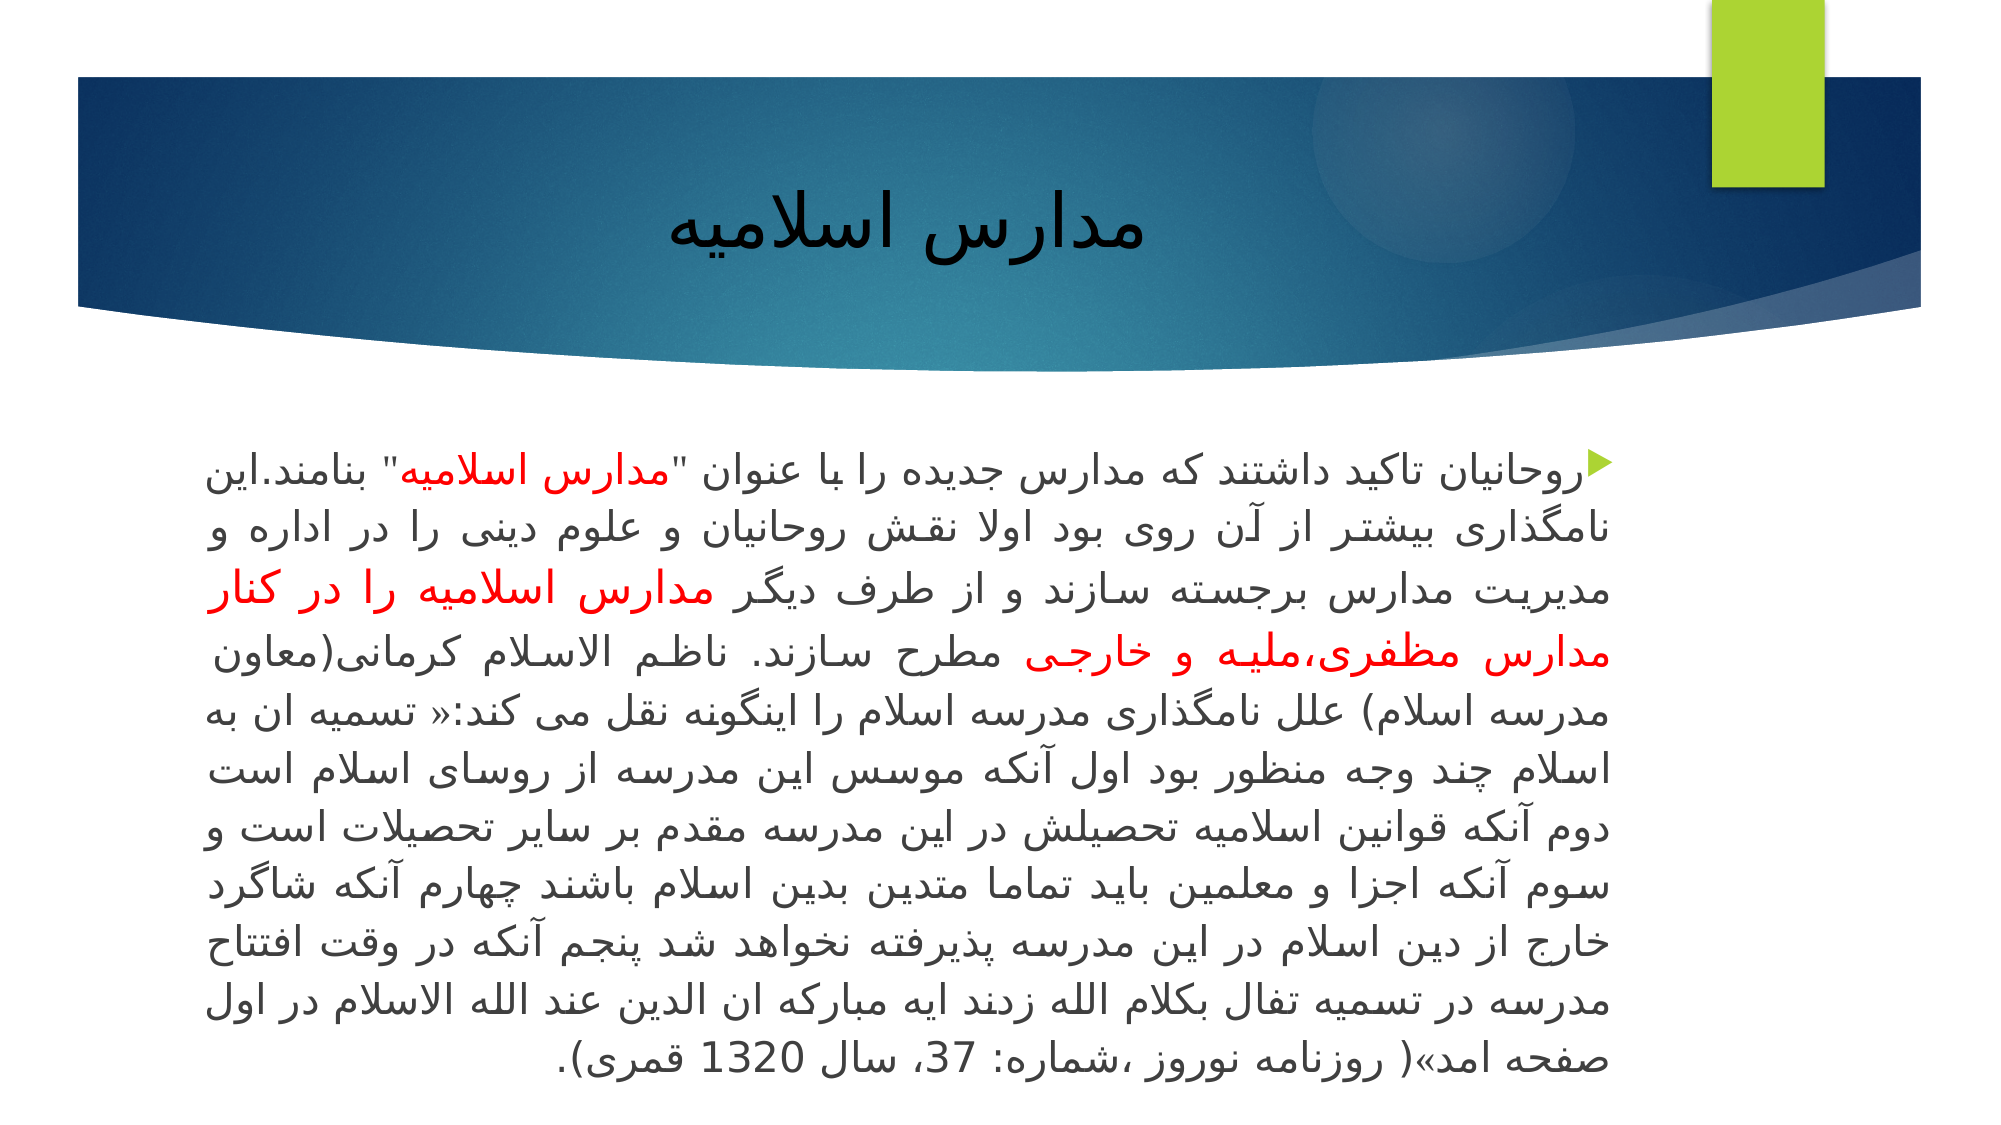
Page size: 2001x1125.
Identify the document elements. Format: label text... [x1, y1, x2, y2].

list روحانیان تاکید داشتند که مدارس جدیده را با عنوان "مدارس اسلامیه" بنامند.این نامگذاری بیشتر از آن روی بود اولا نقش روحانیان و علوم دینی را در اداره و مدیریت مدارس برجسته سازند و از طرف دیگر مدارس اسلامیه را در کنار مدارس مظفری،ملیه و خارجی مطرح سازند. ناظم الاسلام کرمانی(معاون مدرسه اسلام) علل نامگذاری مدرسه اسلام را اینگونه نقل می کند:« تسمیه ان به اسلام چند وجه منظور بود اول آنکه موسس این مدرسه از روسای اسلام است دوم آنکه قوانین اسلامیه تحصیلش در این مدرسه مقدم بر سایر تحصیلات است و سوم آنکه اجزا و معلمین باید تماما متدین بدین اسلام باشند چهارم آنکه شاگرد خارج از دین اسلام در این مدرسه پذیرفته نخواهد شد پنجم آنکه در وقت افتتاح مدرسه در تسمیه تفال بکلام الله زدند ایه مبارکه ان الدین عند الله الاسلام در اول صفحه امد»( روزنامه نوروز ،شماره: 37، سال 1320 قمری). [189, 427, 1627, 1093]
title مدارس اسلامیه [189, 159, 1627, 276]
